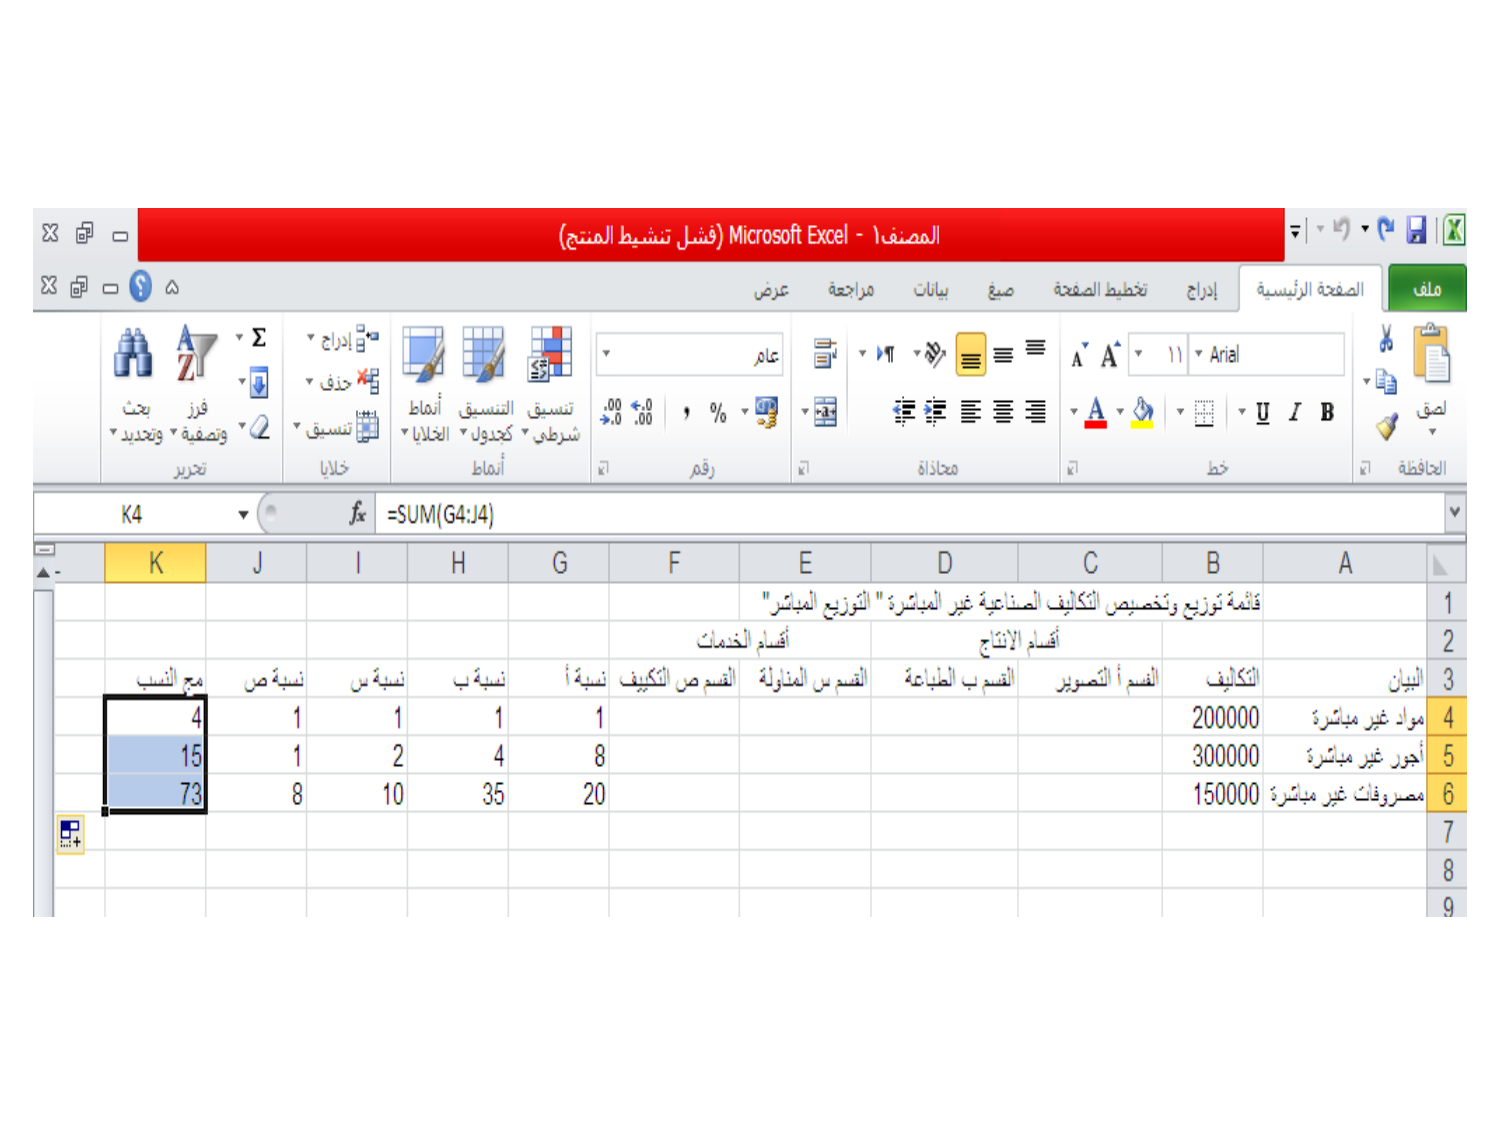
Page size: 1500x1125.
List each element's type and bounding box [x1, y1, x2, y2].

picture [32, 207, 1468, 918]
